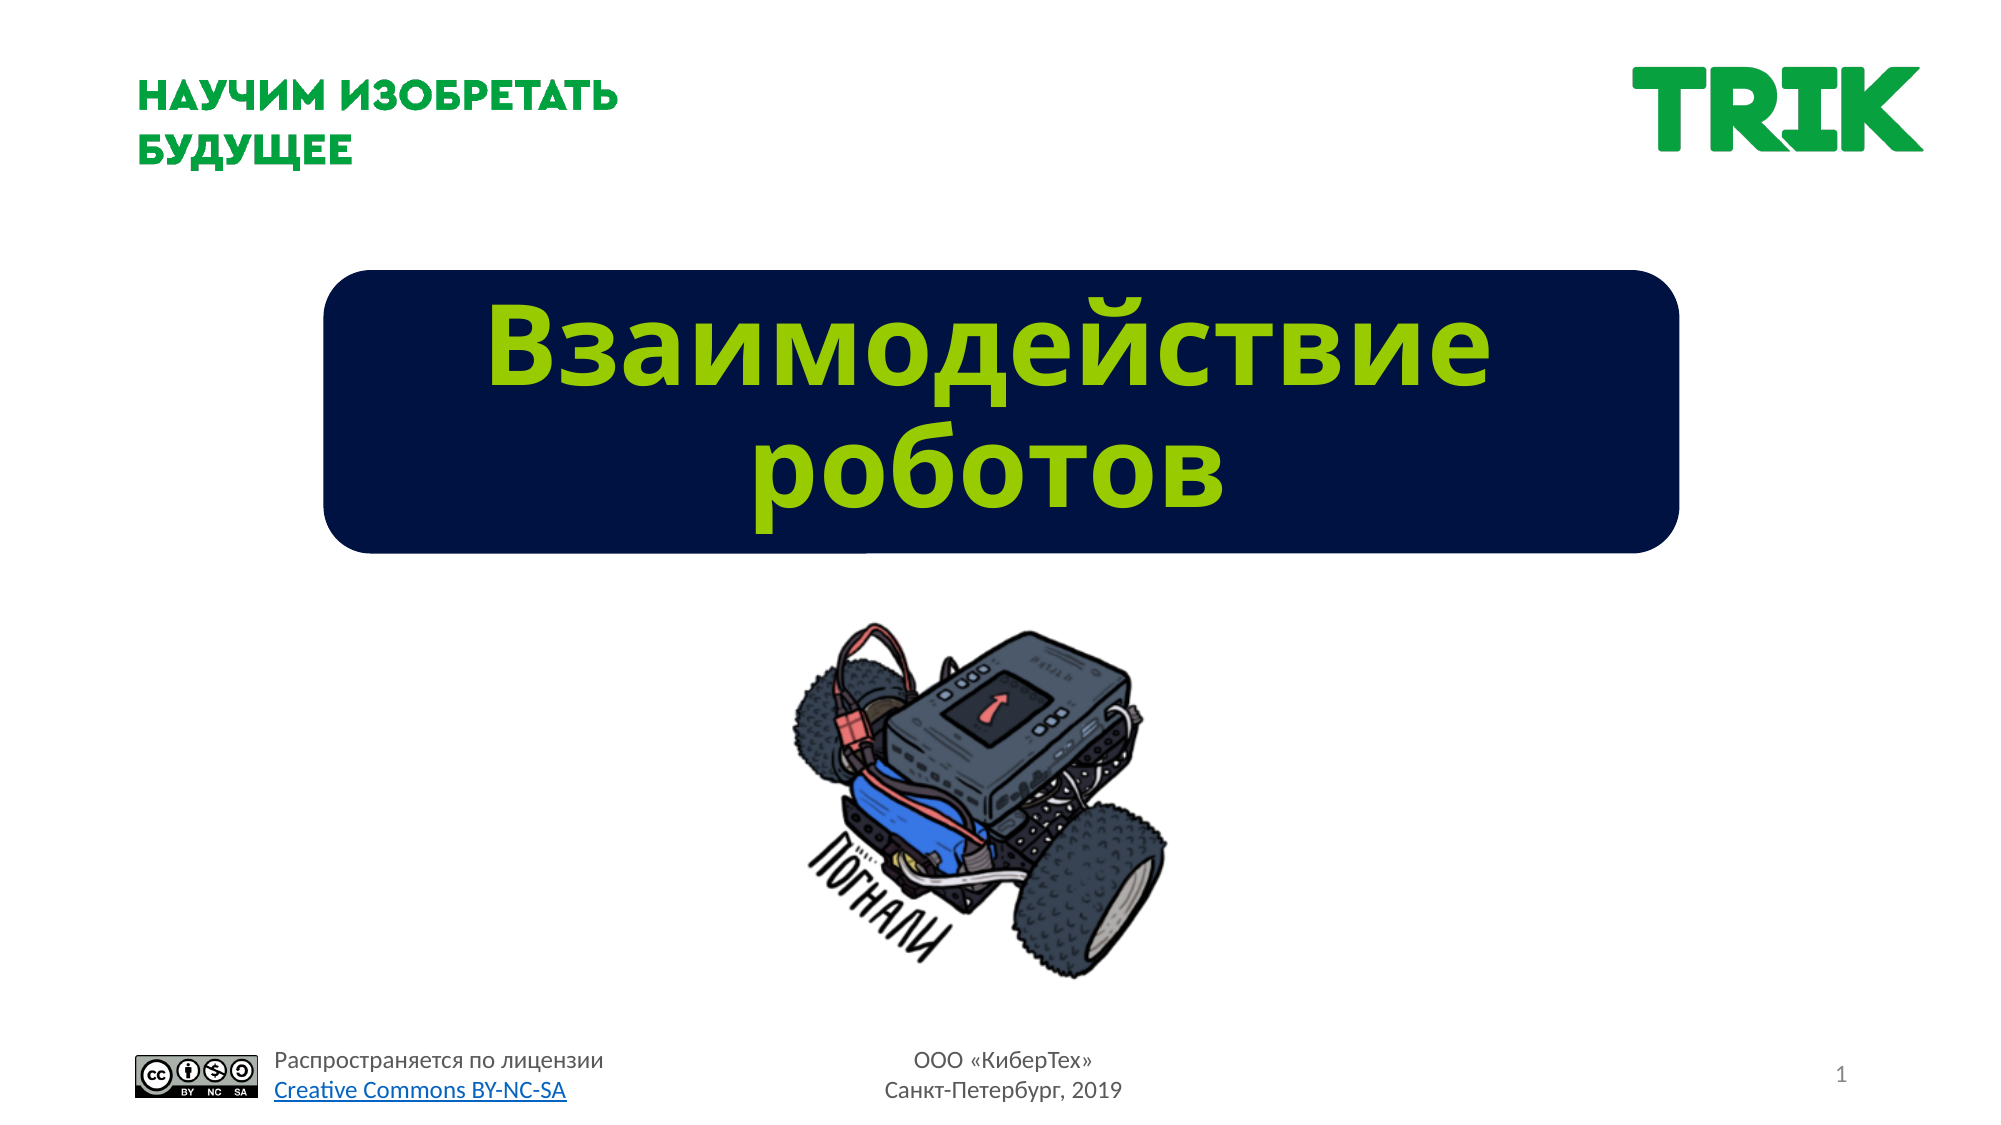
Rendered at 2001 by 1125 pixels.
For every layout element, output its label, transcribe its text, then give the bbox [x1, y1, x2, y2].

picture [743, 540, 1257, 1031]
picture [137, 78, 618, 171]
picture [1631, 64, 1924, 154]
slide_number 1 [1412, 1042, 1863, 1103]
title Взаимодействие роботов [310, 274, 1667, 540]
picture [135, 1055, 258, 1098]
